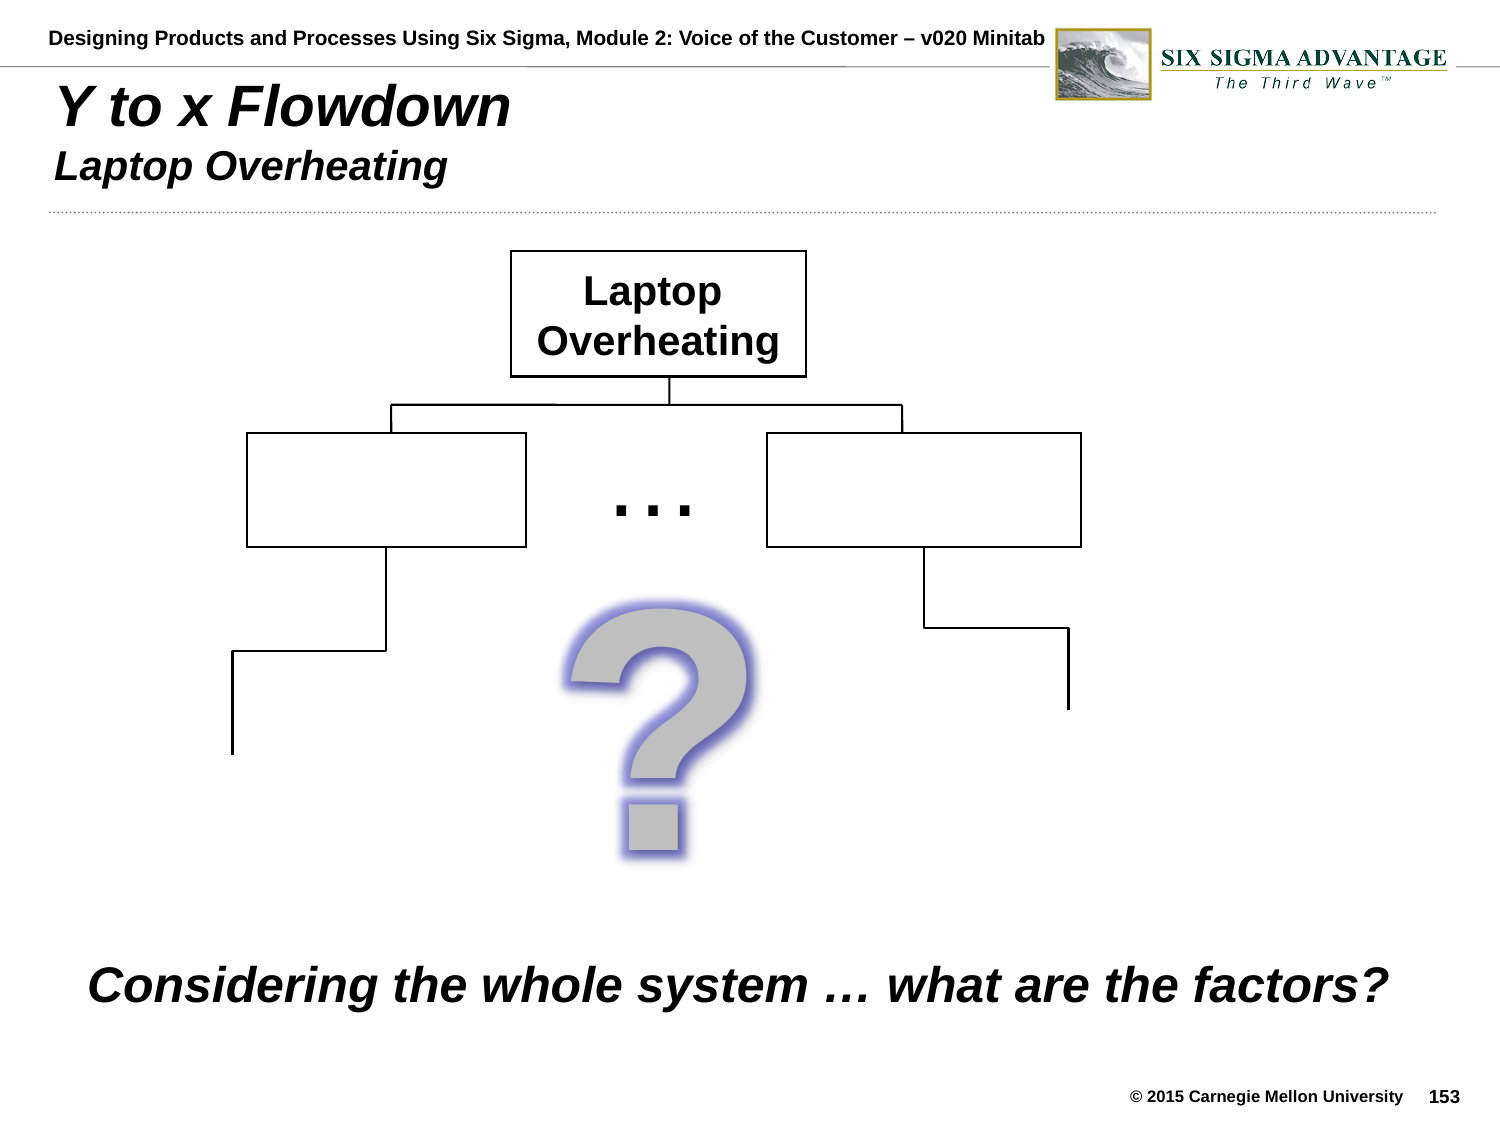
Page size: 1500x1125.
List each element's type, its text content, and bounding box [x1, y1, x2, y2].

picture [1049, 24, 1456, 104]
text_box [914, 555, 1078, 701]
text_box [510, 236, 1370, 377]
text_box Y to x Flowdown Laptop Overheating [39, 91, 1342, 167]
text_box ? [527, 557, 794, 927]
text_box Considering the whole system … what are the factors? [72, 945, 1433, 1021]
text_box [246, 376, 1082, 548]
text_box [205, 573, 414, 729]
